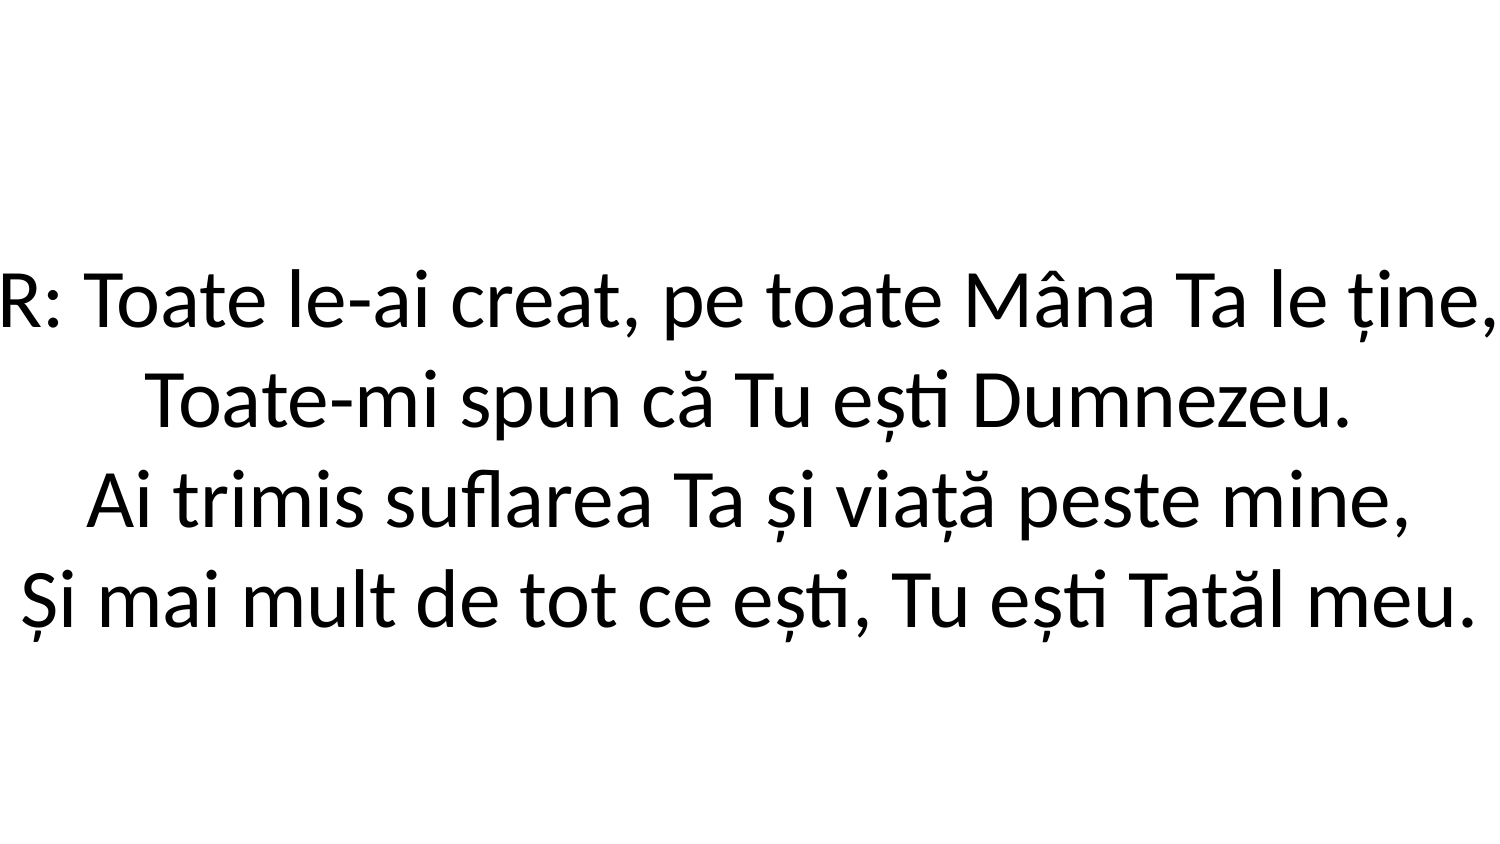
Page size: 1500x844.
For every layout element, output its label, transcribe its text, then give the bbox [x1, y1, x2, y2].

text_box R: Toate le-ai creat, pe toate Mâna Ta le ține, Toate-mi spun că Tu ești Dumnezeu. Ai trimis suflarea Ta și viață peste mine, Și mai mult de tot ce ești, Tu ești Tatăl meu. [0, 192, 1500, 652]
